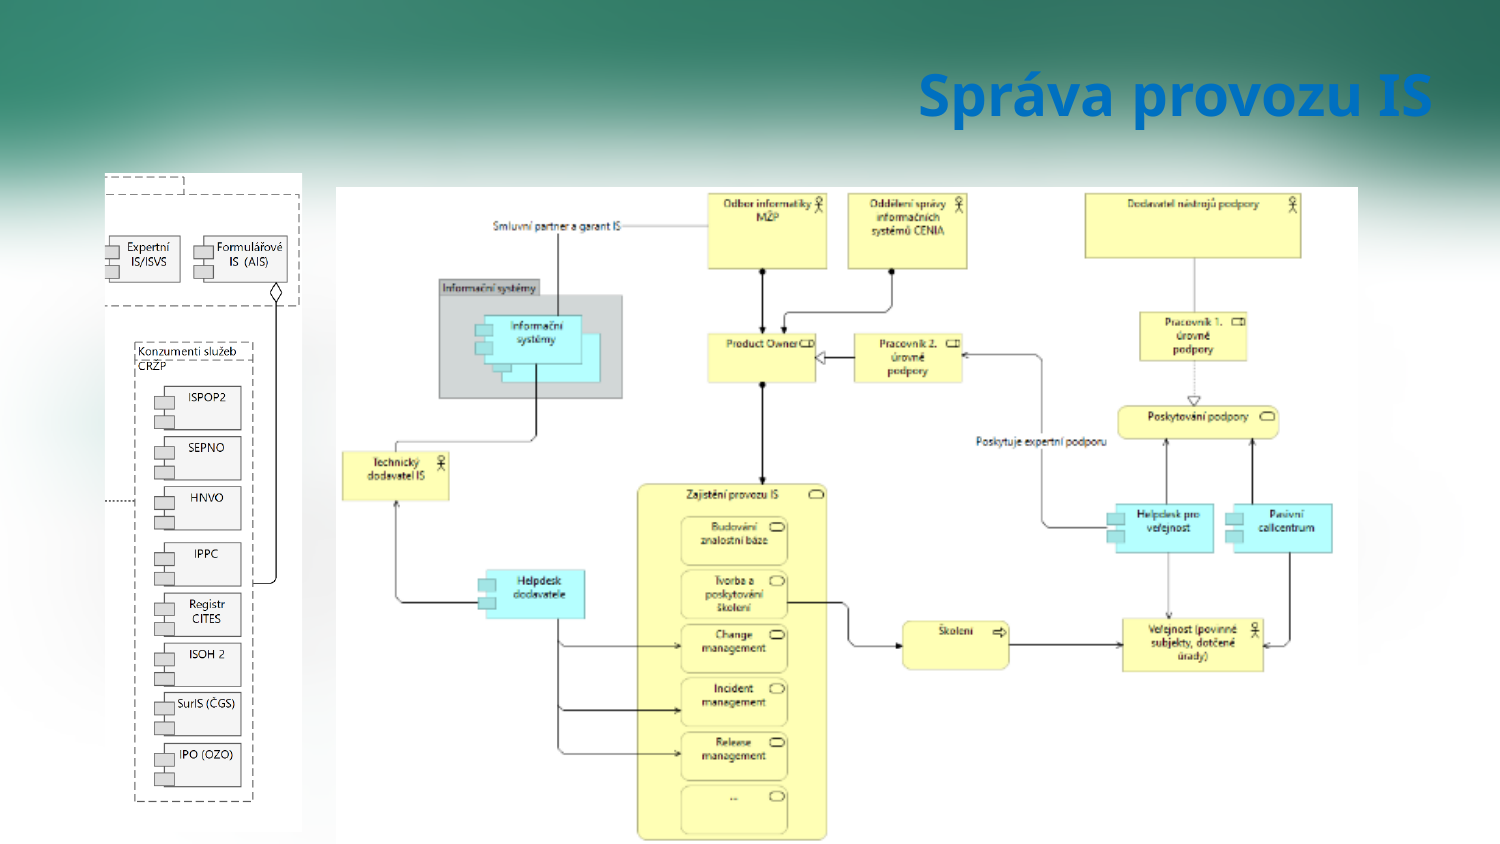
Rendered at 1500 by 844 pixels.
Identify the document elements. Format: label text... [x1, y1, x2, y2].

text_box Správa provozu IS [903, 51, 1491, 136]
picture [0, 0, 1500, 844]
